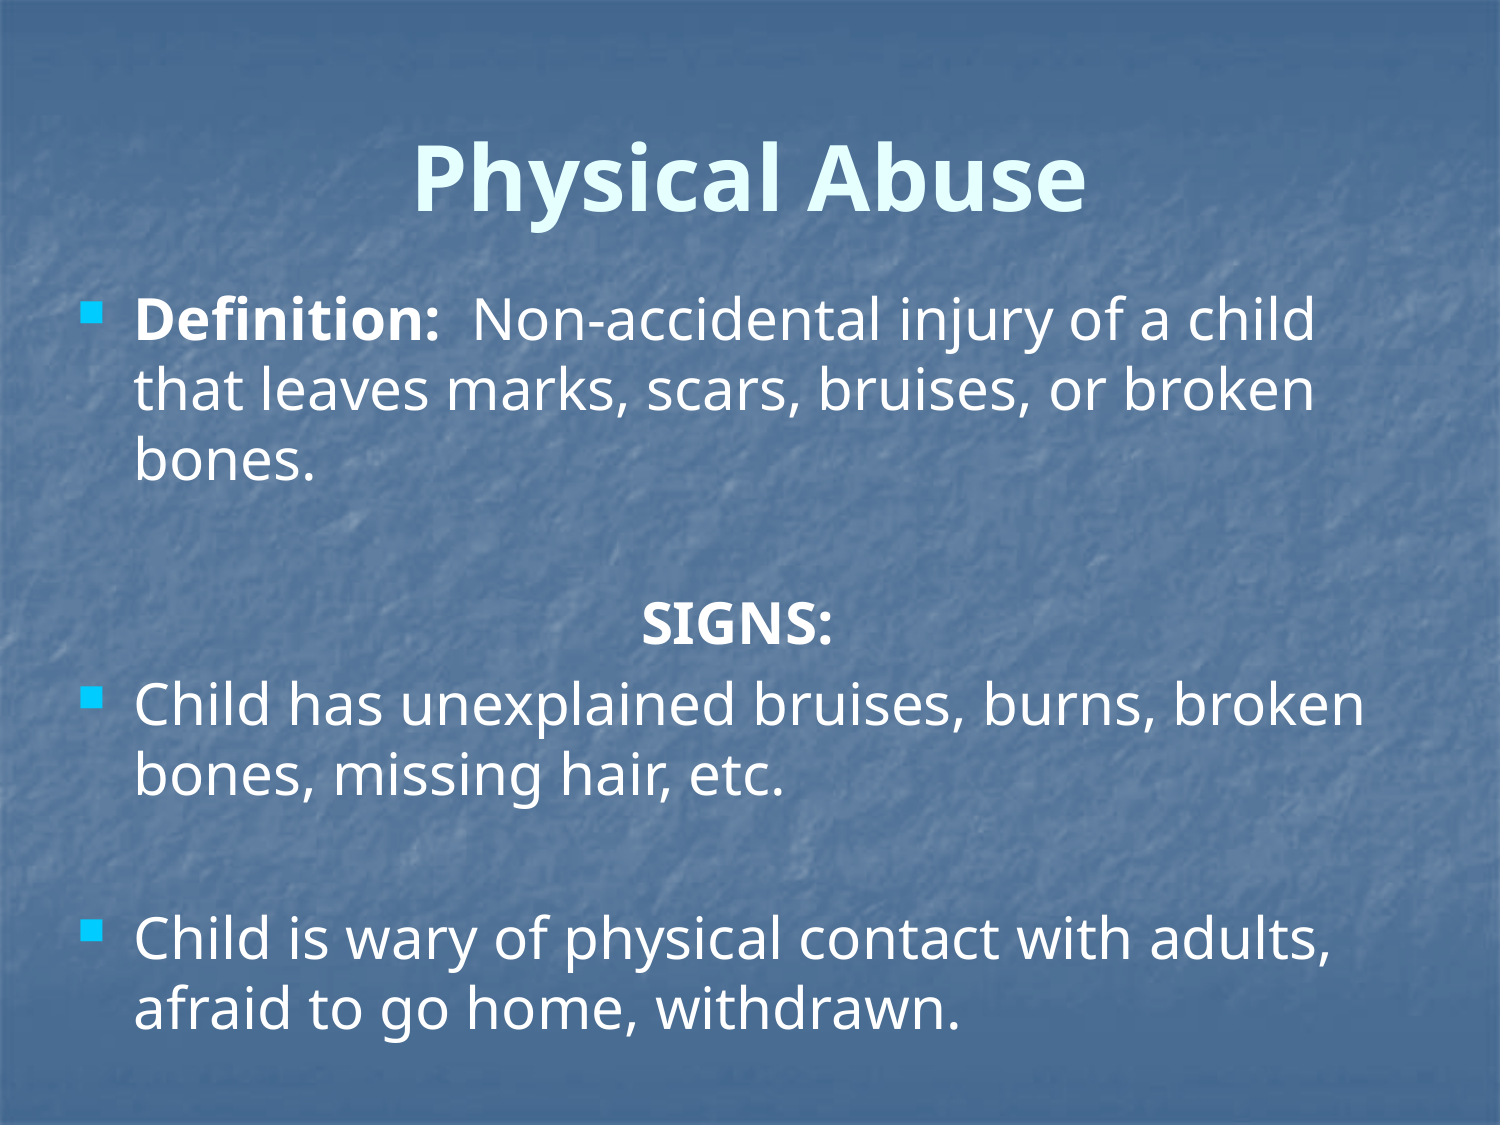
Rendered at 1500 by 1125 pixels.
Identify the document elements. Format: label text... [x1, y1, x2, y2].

list Definition: Non-accidental injury of a child that leaves marks, scars, bruises, or broken bones. SIGNS: Child has unexplained bruises, burns, broken bones, missing hair, etc. Child is wary of physical contact with adults, afraid to go home, withdrawn. [62, 275, 1413, 950]
title Physical Abuse [75, 62, 1425, 288]
